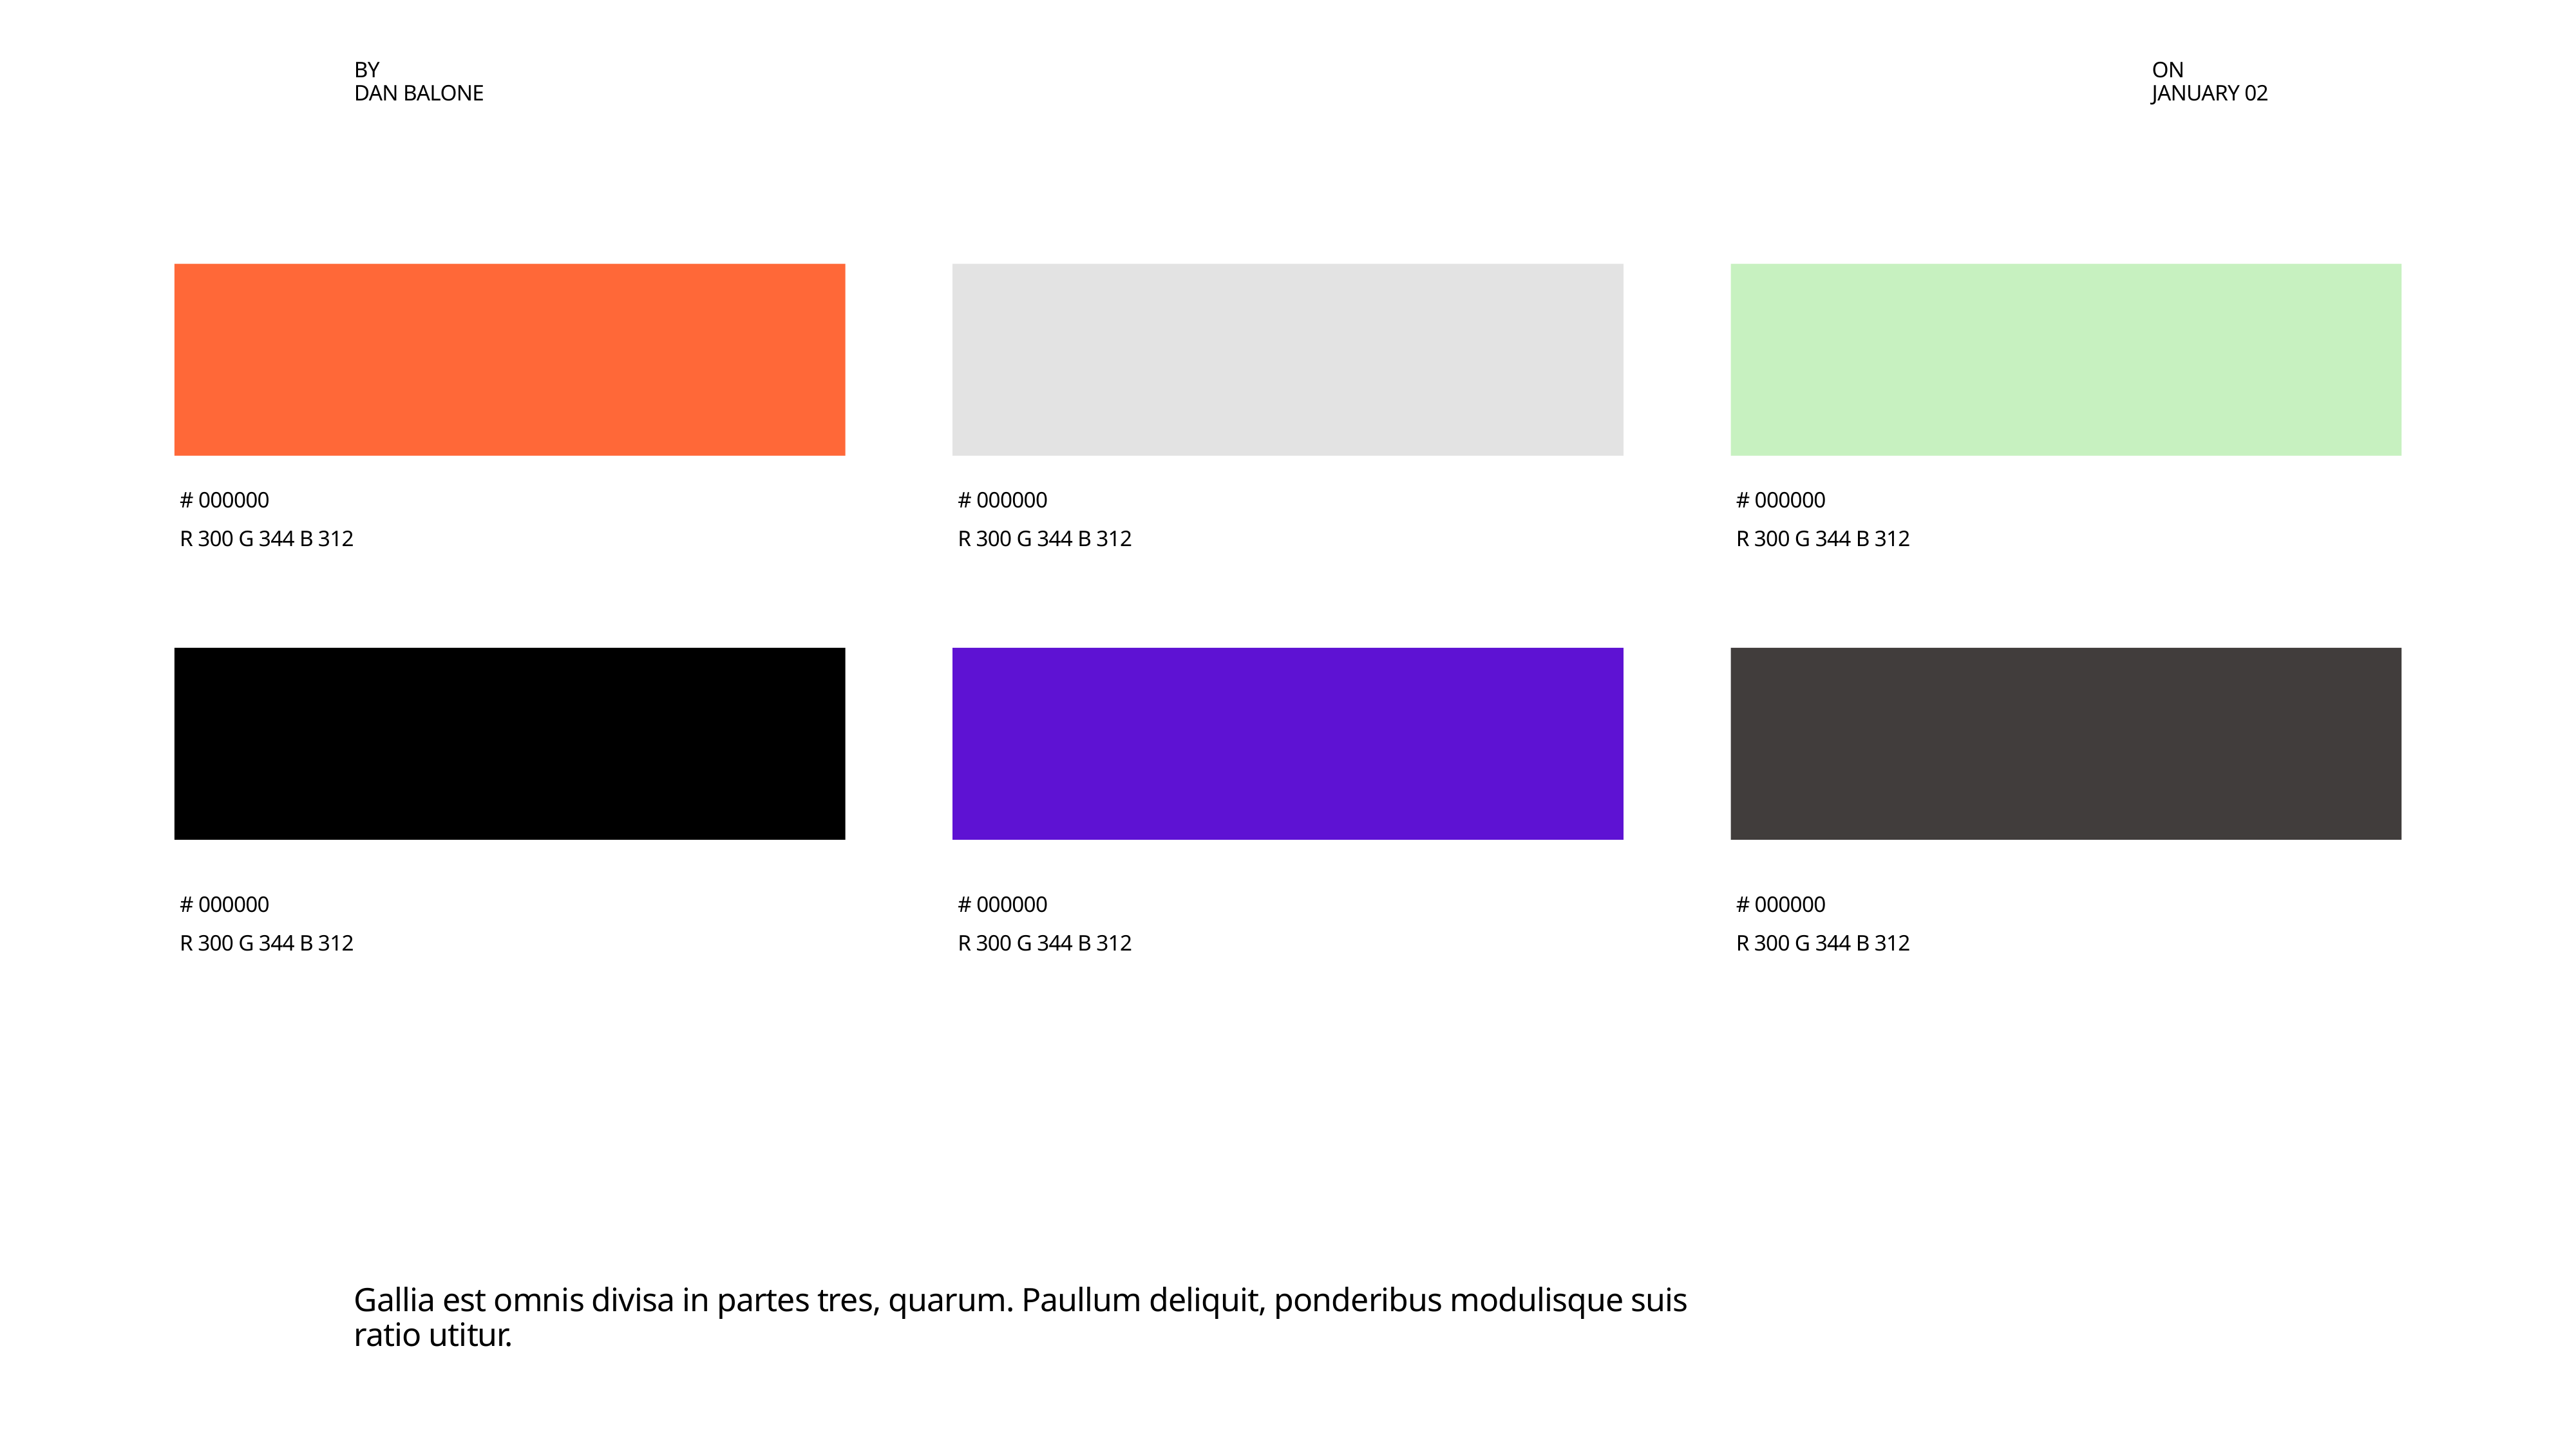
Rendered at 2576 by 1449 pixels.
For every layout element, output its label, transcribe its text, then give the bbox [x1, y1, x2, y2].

list # 000000 [174, 887, 846, 927]
list # 000000 [952, 887, 1624, 927]
list # 000000 [1730, 483, 2402, 522]
list R 300 G 344 B 312 [1730, 522, 2402, 562]
list R 300 G 344 B 312 [952, 522, 1624, 562]
list # 000000 [1730, 887, 2402, 927]
list # 000000 [952, 483, 1624, 522]
list R 300 G 344 B 312 [1730, 927, 2402, 967]
list # 000000 [174, 483, 846, 522]
list R 300 G 344 B 312 [952, 927, 1624, 967]
list R 300 G 344 B 312 [174, 927, 846, 967]
list R 300 G 344 B 312 [174, 522, 846, 562]
